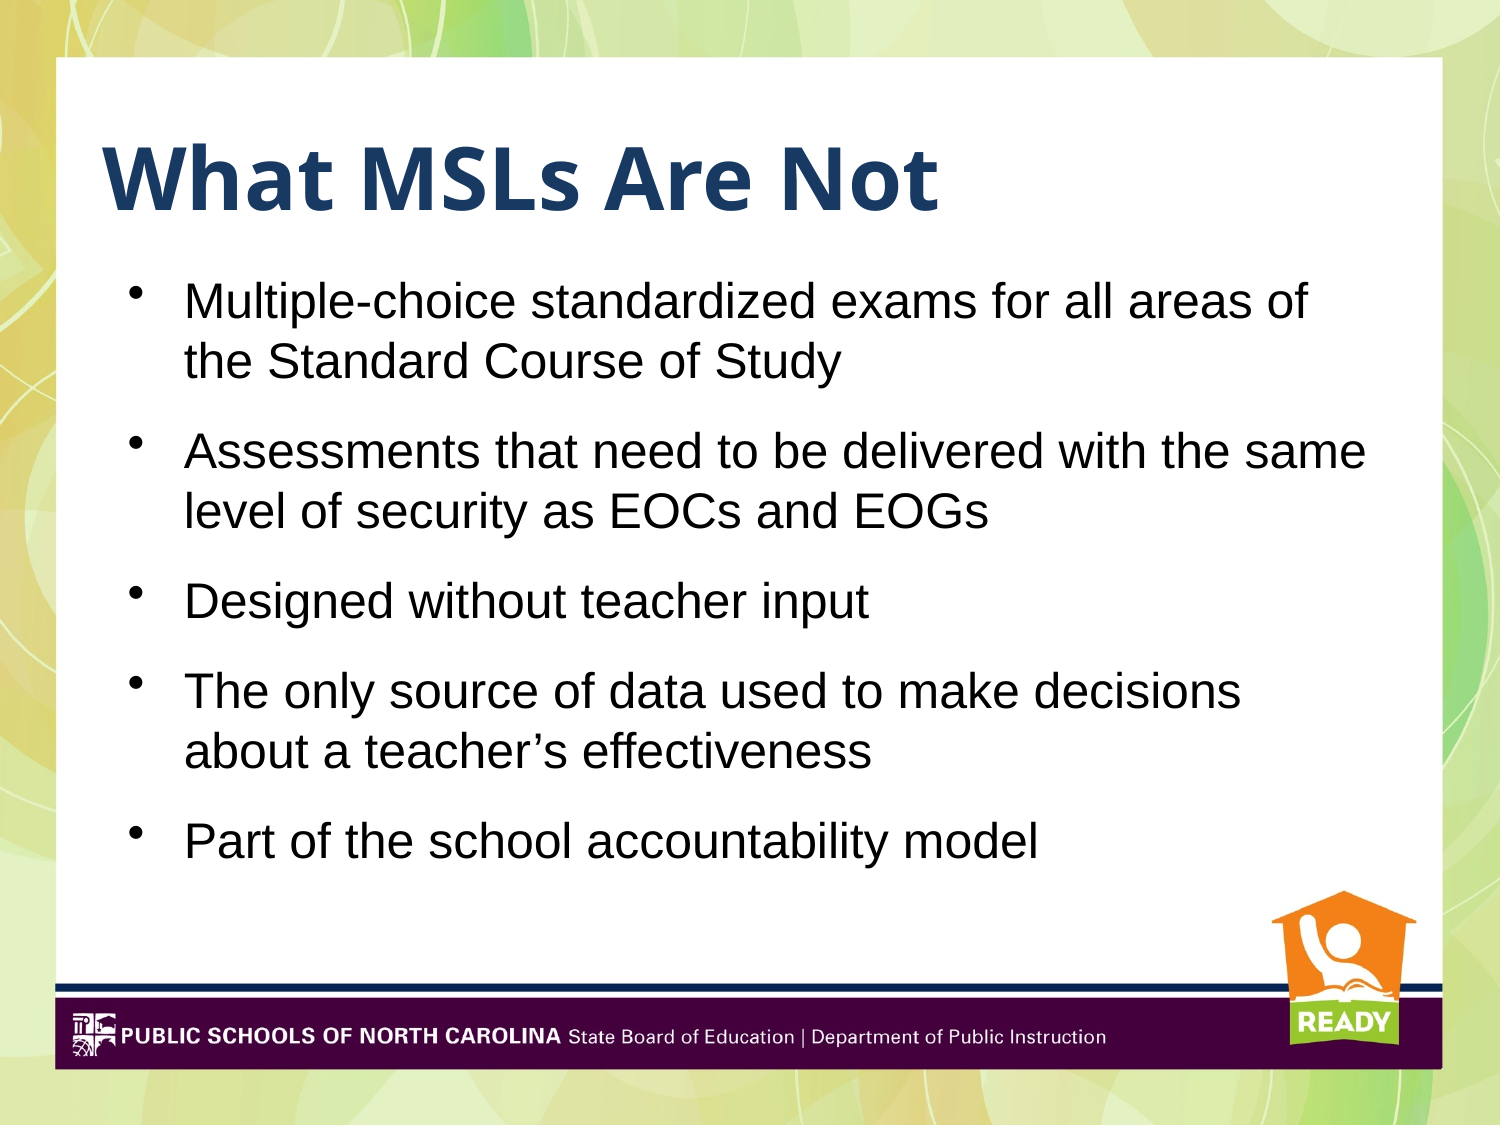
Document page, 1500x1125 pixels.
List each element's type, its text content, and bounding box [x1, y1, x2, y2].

picture [0, 0, 1500, 1125]
list Multiple-choice standardized exams for all areas of the Standard Course of Study Assessments that need to be delivered with the same level of security as EOCs and EOGs Designed without teacher input The only source of data used to make decisions about a teacher’s effectiveness Part of the school accountability model [112, 261, 1388, 999]
title What MSLs Are Not [87, 112, 1413, 238]
